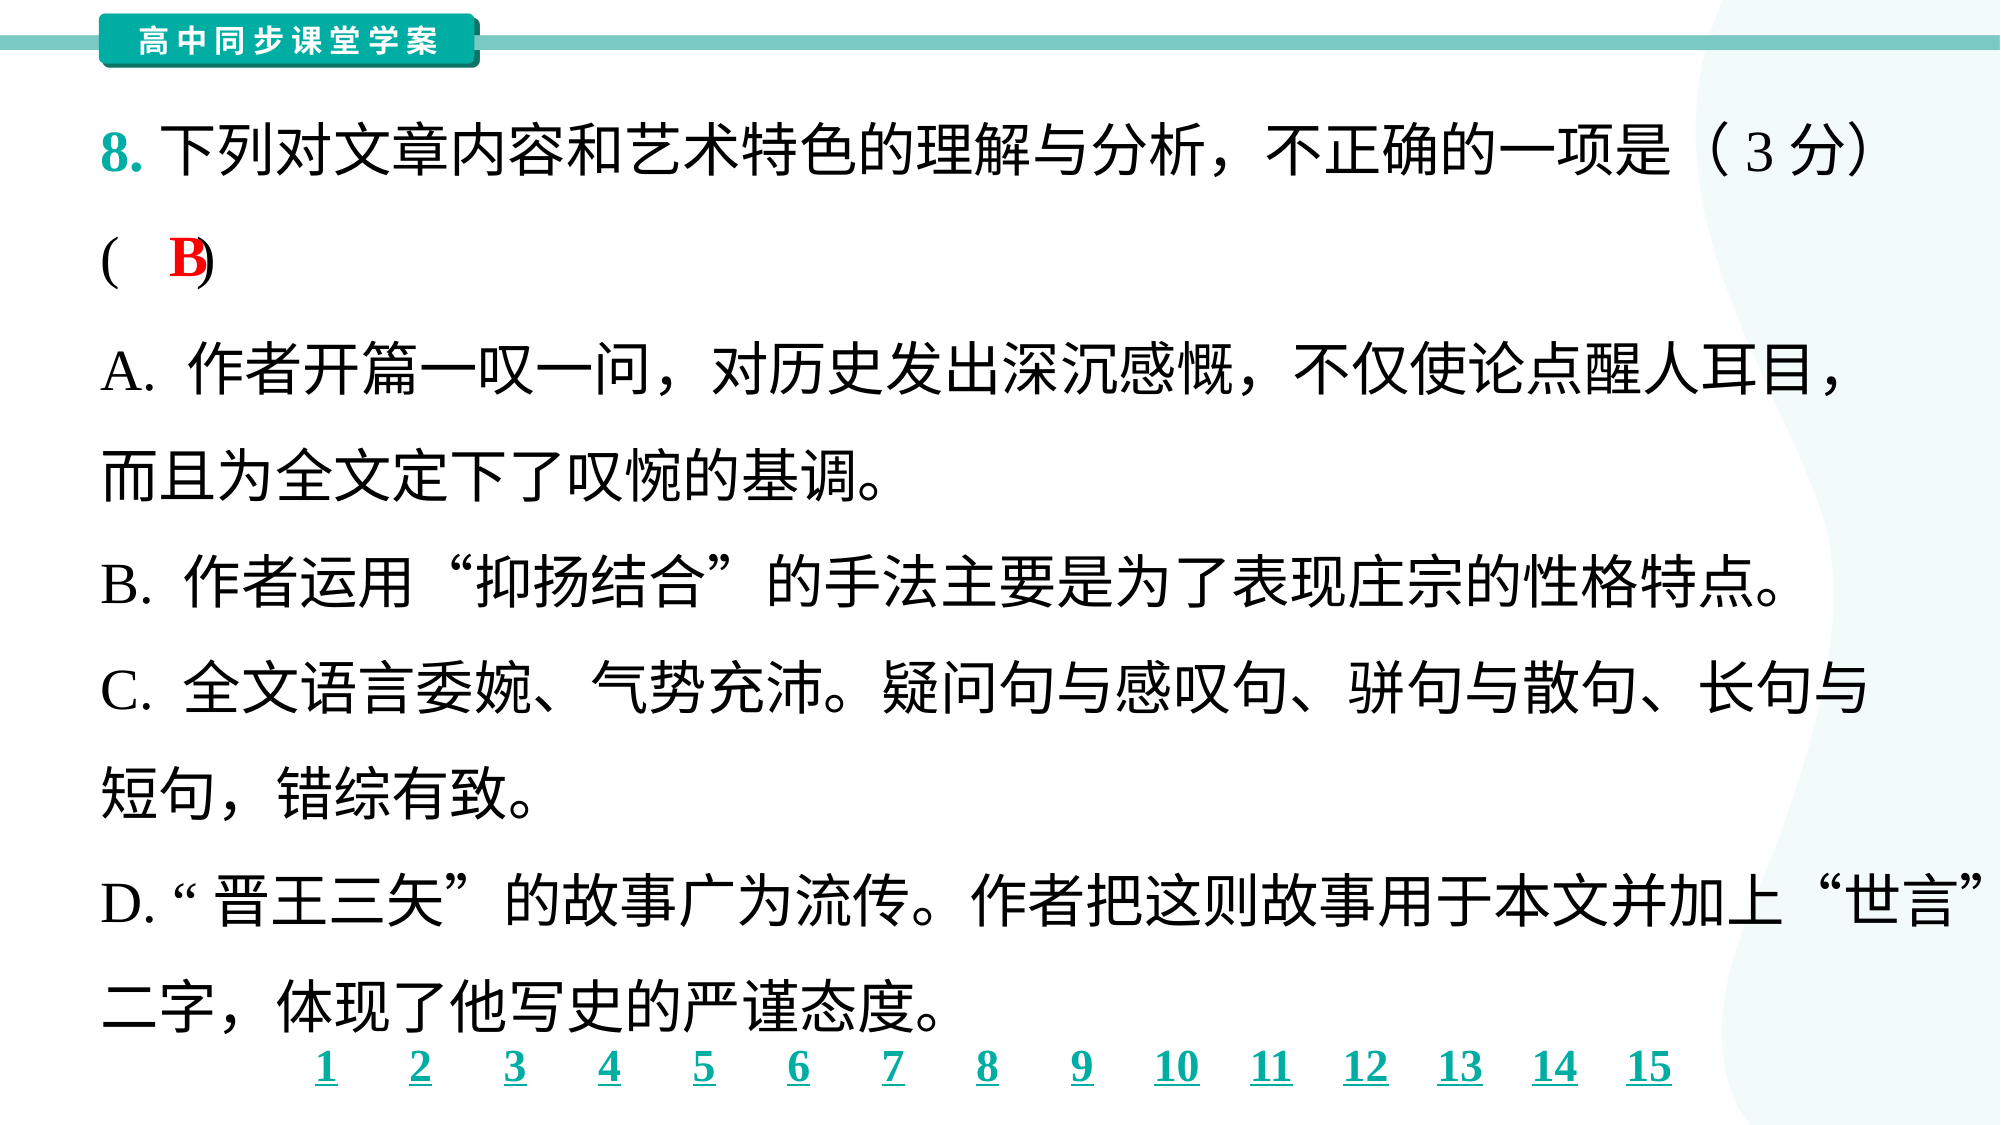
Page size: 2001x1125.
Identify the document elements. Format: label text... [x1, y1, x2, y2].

picture [0, 0, 2000, 1125]
text_box A. 作者开篇一叹一问，对历史发出深沉感慨，不仅使论点醒人耳目， 而且为全文定下了叹惋的基调。 B. 作者运用“抑扬结合”的手法主要是为了表现庄宗的性格特点。 C. 全文语言委婉、气势充沛。疑问句与感叹句、骈句与散句、长句与 短句，错综有致。 D. “晋王三矢”的故事广为流传。作者把这则故事用于本文并加上“世言” 二字，体现了他写史的严谨态度。 [100, 296, 1899, 1040]
text_box 8.下列对文章内容和艺术特色的理解与分析，不正确的一项是（3分） ( ) [100, 76, 1899, 289]
text_box B [147, 183, 230, 289]
